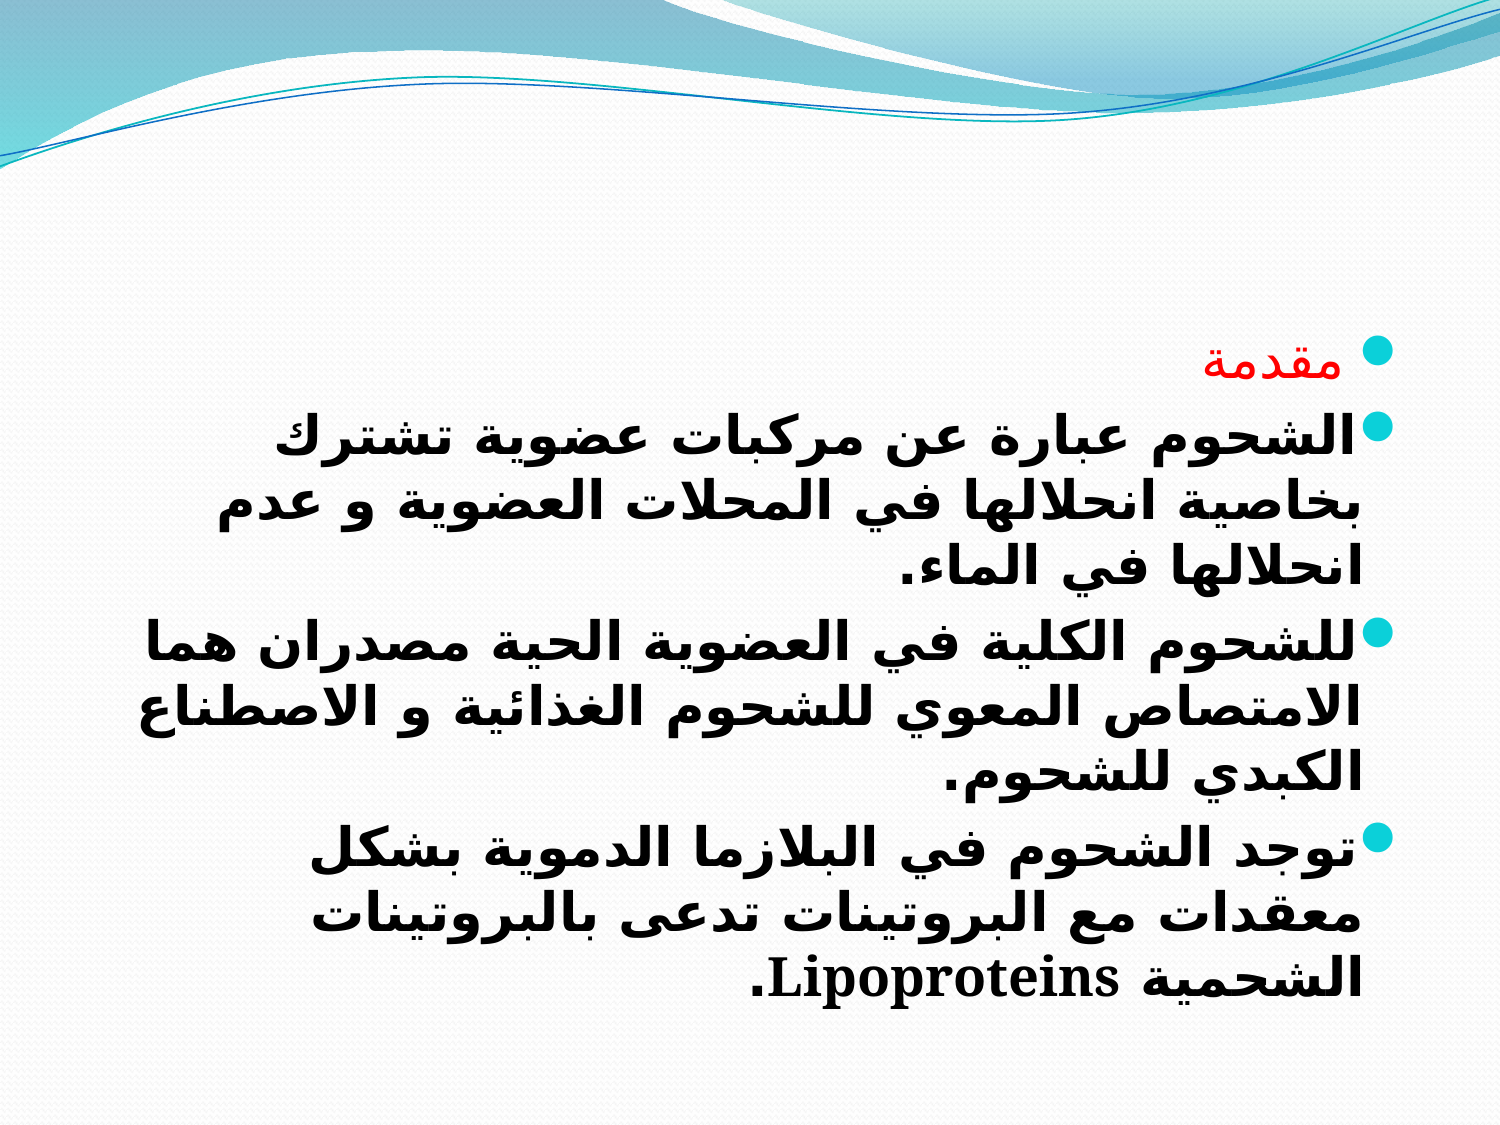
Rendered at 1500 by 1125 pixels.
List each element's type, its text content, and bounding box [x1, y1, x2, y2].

list مقدمة الشحوم عبارة عن مركبات عضوية تشترك بخاصية انحلالها في المحلات العضوية و عدم انحلالها في الماء. للشحوم الكلية في العضوية الحية مصدران هما الامتصاص المعوي للشحوم الغذائية و الاصطناع الكبدي للشحوم. توجد الشحوم في البلازما الدموية بشكل معقدات مع البروتينات تدعى بالبروتينات الشحمية Lipoproteins. [75, 317, 1425, 1038]
